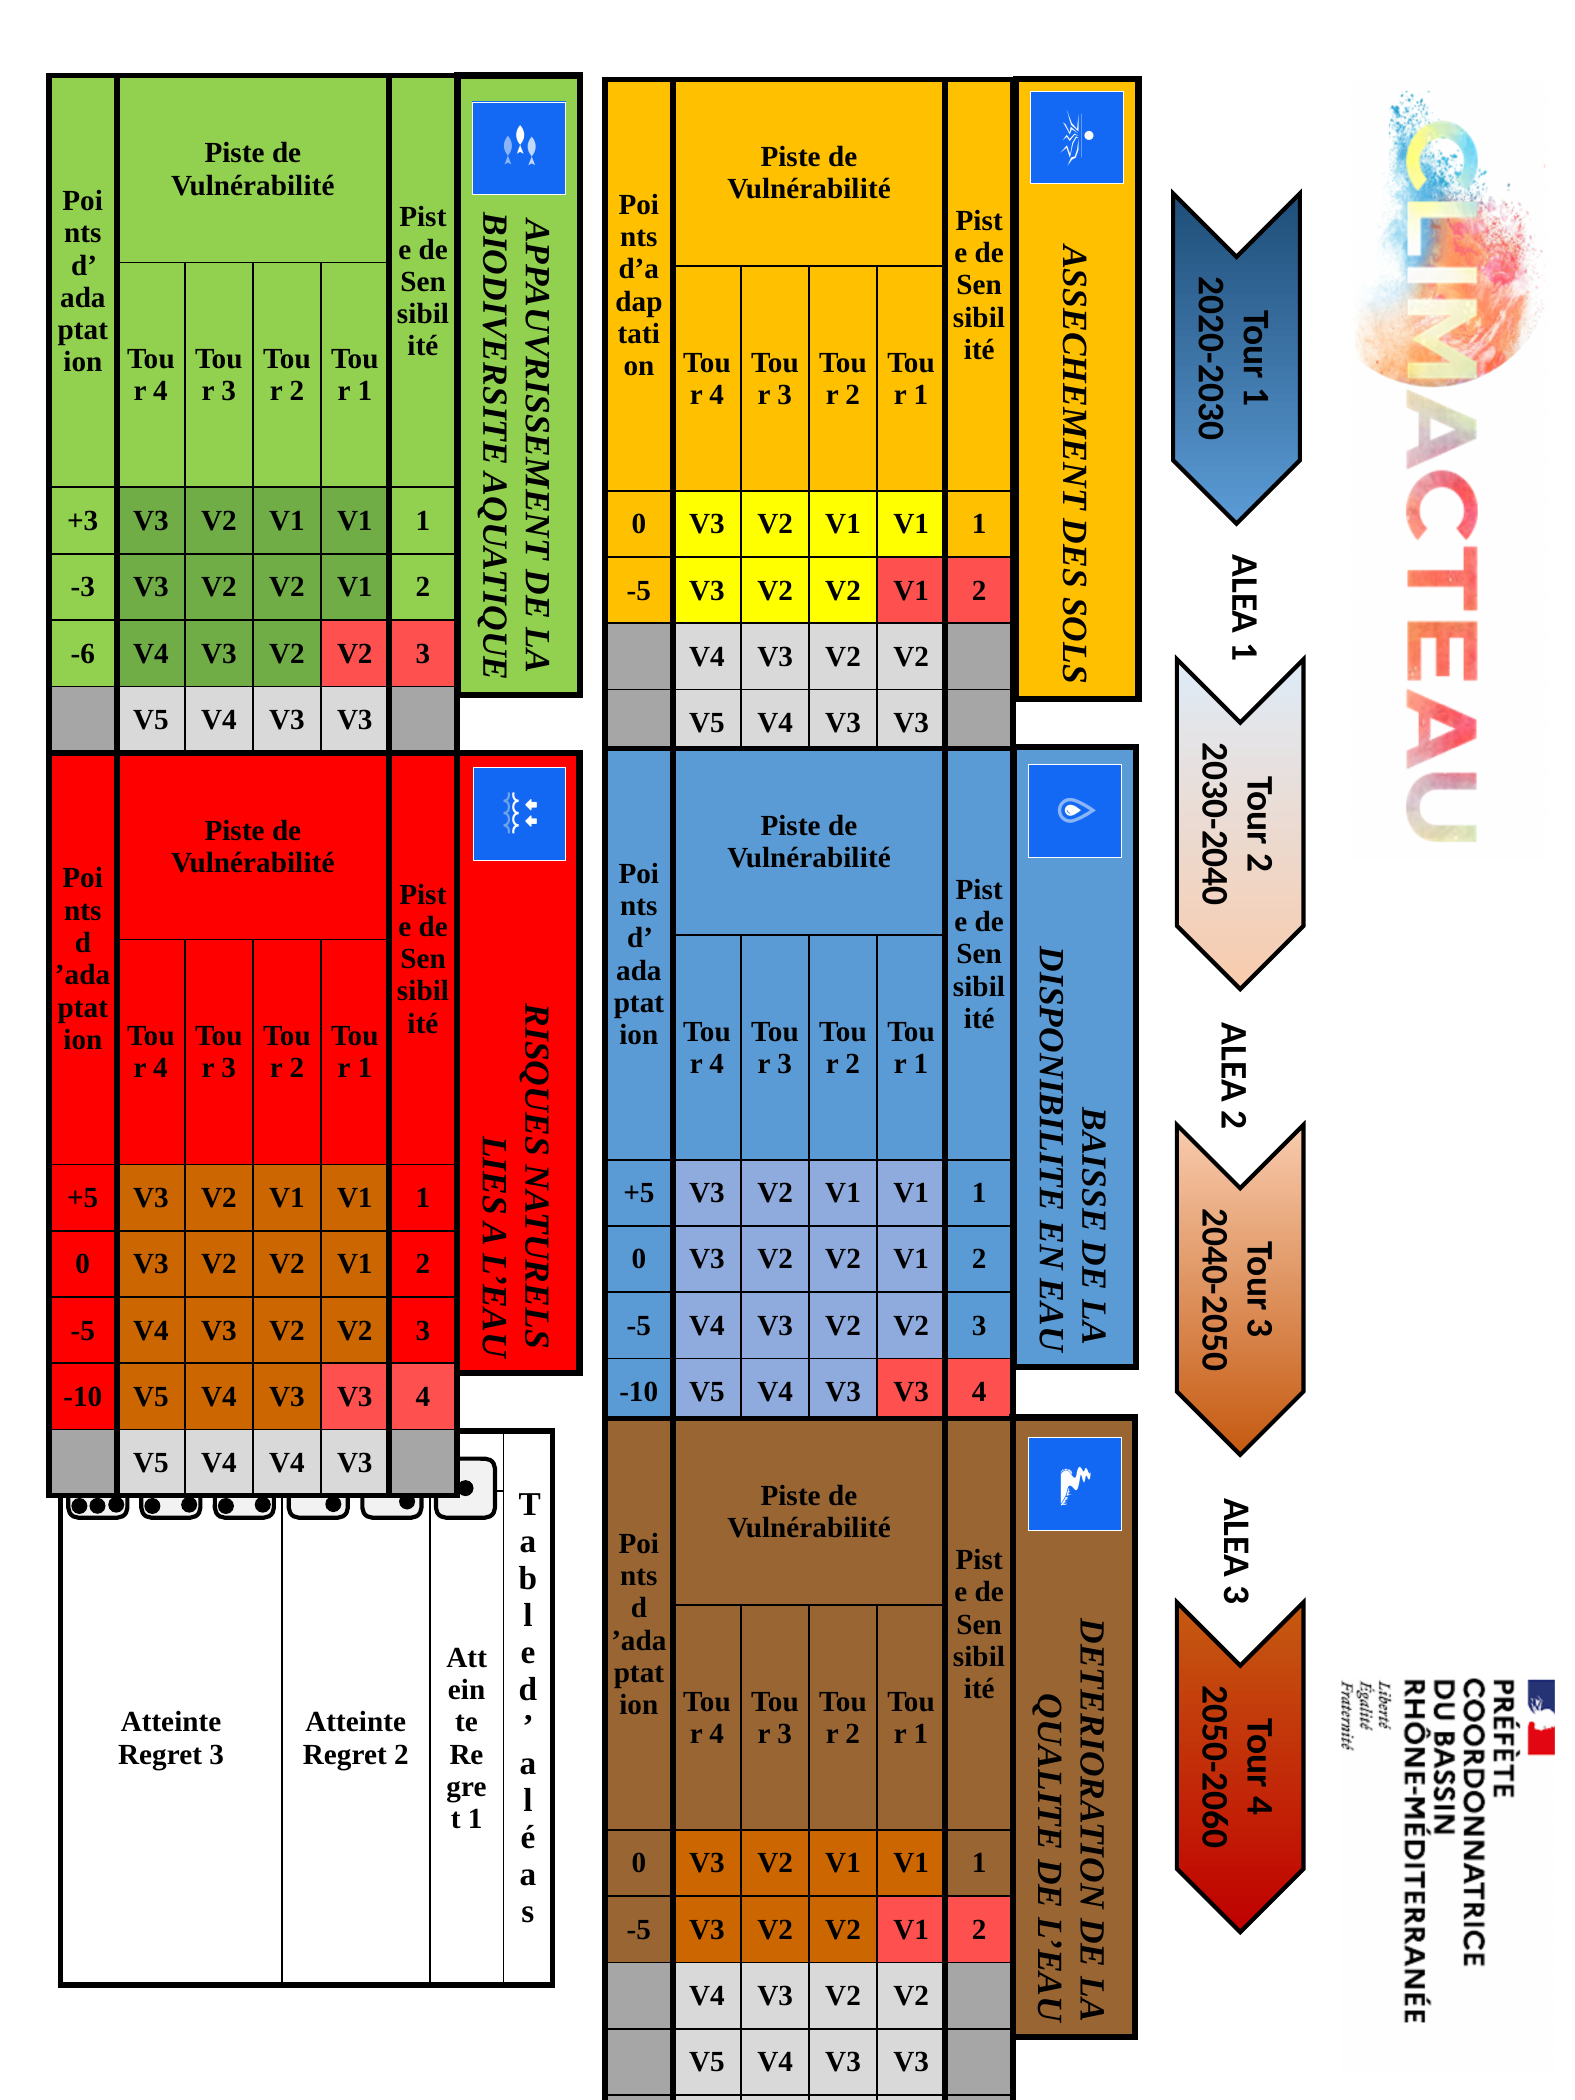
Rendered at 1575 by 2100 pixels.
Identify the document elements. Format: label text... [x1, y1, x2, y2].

text_box ASSECHEMENT DES SOLS [1016, 77, 1141, 701]
table_cell 0 [52, 1232, 114, 1296]
table_cell V3 [676, 558, 740, 622]
table_cell V2 [742, 1897, 808, 1962]
table_cell V4 [742, 690, 808, 746]
table_cell V2 [810, 558, 876, 622]
table_cell V4 [676, 624, 740, 689]
table_cell V1 [878, 558, 942, 622]
table_cell 1 [948, 1161, 1010, 1225]
table_cell V3 [254, 687, 320, 750]
table_cell -10 [52, 1364, 114, 1429]
text_box [89, 1498, 106, 1514]
table_cell V2 [186, 488, 252, 553]
table_cell V2 [742, 1161, 808, 1225]
table_header Points d ’adaptation [52, 756, 114, 1164]
table_cell V3 [878, 2096, 942, 2100]
table_header Piste de Sensibilité [392, 756, 454, 1164]
table_cell V3 [676, 1227, 740, 1291]
table_cell -5 [52, 1298, 114, 1362]
table_cell V5 [676, 690, 740, 746]
text_box [139, 1498, 203, 1520]
table_cell V1 [810, 1831, 876, 1895]
table_cell V3 [810, 690, 876, 746]
table_cell [948, 2096, 1010, 2100]
table_header Piste de Vulnérabilité [676, 751, 942, 934]
table_cell 1 [392, 488, 454, 553]
table_cell V3 [186, 621, 252, 686]
table_cell V2 [254, 1232, 320, 1296]
table_cell V3 [120, 1165, 184, 1230]
table_cell V3 [742, 1963, 808, 2028]
table_cell -10 [608, 1359, 670, 1416]
table_cell 4 [948, 1359, 1010, 1416]
table_cell V3 [120, 555, 184, 619]
table_cell V2 [742, 492, 808, 556]
table_cell Tour 1 [322, 940, 386, 1164]
table_cell V2 [742, 1227, 808, 1291]
table_cell V3 [676, 1897, 740, 1962]
text_box ALEA 2 [1206, 1008, 1267, 1155]
table_cell V1 [878, 1227, 942, 1291]
table_cell Tour 1 [322, 263, 386, 486]
text_box Tour 1 2020-2030 [1171, 188, 1302, 367]
table_cell Tour 4 [676, 936, 740, 1159]
picture [1030, 90, 1124, 185]
table_header Piste de Sensibilité [948, 1421, 1010, 1829]
picture [1028, 764, 1122, 858]
table_cell V3 [254, 1364, 320, 1429]
table_cell Tour 4 [120, 263, 184, 486]
text_box [460, 1480, 474, 1497]
table_cell Tour 4 [676, 267, 740, 490]
table_cell V2 [810, 1897, 876, 1962]
table_cell 1 [948, 1831, 1010, 1895]
table_cell V3 [676, 492, 740, 556]
table_cell V1 [322, 1165, 386, 1230]
table_cell 3 [392, 1298, 454, 1362]
table_cell 0 [608, 492, 670, 556]
text_box [399, 1498, 416, 1510]
table_cell +3 [52, 488, 114, 553]
table_cell V2 [742, 558, 808, 622]
table_cell [608, 624, 670, 689]
table_header Piste de Sensibilité [392, 78, 454, 486]
table_header Points d’ adaptation [52, 78, 114, 486]
table_cell V3 [742, 1293, 808, 1358]
table_cell V1 [322, 1232, 386, 1296]
table_cell 0 [608, 1227, 670, 1291]
text_box [360, 1498, 424, 1520]
table_cell V4 [742, 2030, 808, 2094]
text_box ALEA 1 [1217, 579, 1278, 686]
table_cell V4 [676, 1963, 740, 2028]
table_cell 2 [948, 558, 1010, 622]
text_box BAISSE DE LA DISPONIBILITE EN EAU [1016, 745, 1138, 1369]
table_cell -5 [608, 1293, 670, 1358]
table_cell Tour 3 [742, 267, 808, 490]
picture [1057, 80, 1575, 859]
table_cell V2 [810, 1227, 876, 1291]
table_cell [948, 2030, 1010, 2094]
text_box [286, 1498, 350, 1520]
table_header Table d’aléas [504, 1434, 550, 1982]
table_cell V1 [322, 555, 386, 619]
table_cell Atteinte Regret 1 [431, 1492, 503, 1982]
text_box APPAUVRISSEMENT DE LA BIODIVERSITE AQUATIQUE [460, 73, 582, 697]
table_cell V1 [254, 488, 320, 553]
text_box [108, 1498, 125, 1513]
table_cell Tour 1 [878, 936, 942, 1159]
table_cell V1 [878, 1897, 942, 1962]
table_cell V5 [676, 1359, 740, 1416]
table_cell Atteinte Regret 3 [63, 1498, 281, 1982]
table_cell Atteinte Regret 2 [283, 1498, 429, 1982]
table_cell Tour 4 [676, 1606, 740, 1829]
table_cell 3 [948, 1293, 1010, 1358]
table_cell Tour 2 [810, 267, 876, 490]
table_cell [608, 1963, 670, 2028]
table_cell V4 [742, 2096, 808, 2100]
table_cell V3 [676, 1831, 740, 1895]
text_box Tour 2 2030-2040 [1174, 654, 1306, 993]
table_cell Tour 1 [878, 267, 942, 490]
table_cell V4 [676, 1293, 740, 1358]
table_cell Tour 3 [742, 936, 808, 1159]
table_cell V3 [322, 1364, 386, 1429]
table_cell V2 [322, 621, 386, 686]
table_cell V3 [742, 624, 808, 689]
table_cell 1 [392, 1165, 454, 1230]
table_cell V2 [322, 1298, 386, 1362]
text_box [181, 1498, 198, 1513]
table_header Piste de Vulnérabilité [676, 1421, 942, 1604]
table_cell V3 [120, 1232, 184, 1296]
table_cell Tour 2 [810, 1606, 876, 1829]
table_cell V3 [120, 488, 184, 553]
table_cell V2 [810, 1963, 876, 2028]
table_cell V2 [254, 1298, 320, 1362]
table_cell V3 [878, 2030, 942, 2094]
table_cell V5 [120, 1364, 184, 1429]
table_cell V4 [186, 1430, 252, 1493]
table_cell V2 [878, 1293, 942, 1358]
text_box [325, 1498, 342, 1513]
table_cell V5 [120, 1430, 184, 1493]
table_cell V2 [186, 1165, 252, 1230]
table_cell [392, 1430, 454, 1493]
table_cell 3 [392, 621, 454, 686]
table_cell V1 [810, 492, 876, 556]
table_cell [52, 1430, 114, 1493]
table_cell 2 [948, 1227, 1010, 1291]
text_box [66, 1498, 130, 1520]
table_cell V1 [254, 1165, 320, 1230]
table_header Piste de Vulnérabilité [120, 78, 386, 262]
text_box Tour 3 2040-2050 [1174, 1119, 1306, 1458]
table_cell V3 [322, 687, 386, 750]
table_cell V2 [742, 1831, 808, 1895]
table_cell Tour 4 [120, 940, 184, 1164]
table_cell V1 [878, 1831, 942, 1895]
table_cell V3 [322, 1430, 386, 1493]
table_cell [948, 624, 1010, 689]
text_box ALEA 3 [1209, 1483, 1269, 1630]
table_cell 2 [948, 1897, 1010, 1962]
table_cell V3 [810, 1359, 876, 1416]
text_box [217, 1498, 234, 1515]
table_cell 2 [392, 555, 454, 619]
table_cell V4 [254, 1430, 320, 1493]
text_box [144, 1498, 161, 1515]
table_cell +5 [608, 1161, 670, 1225]
table_cell V5 [676, 2030, 740, 2094]
table_cell V4 [742, 1359, 808, 1416]
table_cell V5 [676, 2096, 740, 2100]
text_box [71, 1498, 88, 1515]
table_cell V3 [878, 1359, 942, 1416]
table_cell 4 [392, 1364, 454, 1429]
table_cell -6 [52, 621, 114, 686]
table_cell V2 [810, 624, 876, 689]
table_cell V3 [810, 2030, 876, 2094]
table_cell V2 [878, 1963, 942, 2028]
table_cell 1 [948, 492, 1010, 556]
table_header Points d ’adaptation [608, 1421, 670, 1829]
table_cell V5 [120, 687, 184, 750]
table_cell V1 [810, 1161, 876, 1225]
table_header Piste de Vulnérabilité [120, 756, 386, 939]
text_box Tour 4 2050-2060 [1174, 1597, 1306, 1936]
table_cell 2 [392, 1232, 454, 1296]
table_cell Tour 1 [878, 1606, 942, 1829]
table_cell V4 [120, 1298, 184, 1362]
table_cell -5 [608, 558, 670, 622]
text_box [254, 1498, 271, 1513]
table_cell Tour 2 [254, 263, 320, 486]
table_cell [608, 2096, 670, 2100]
table_cell V2 [878, 624, 942, 689]
table_cell V4 [186, 687, 252, 750]
table_cell Tour 3 [186, 940, 252, 1164]
table_cell +5 [52, 1165, 114, 1230]
table_cell V4 [810, 2096, 876, 2100]
picture [1248, 1678, 1575, 2076]
table_cell V3 [676, 1161, 740, 1225]
table_cell Tour 2 [254, 940, 320, 1164]
table_cell V3 [878, 690, 942, 746]
table_cell V2 [810, 1293, 876, 1358]
table_cell Tour 2 [810, 936, 876, 1159]
picture [1028, 1437, 1122, 1531]
table_cell [392, 687, 454, 750]
table_cell [608, 2030, 670, 2094]
text_box RISQUES NATURELS LIES A L’EAU [460, 751, 582, 1375]
table_cell V4 [120, 621, 184, 686]
table_cell [608, 690, 670, 746]
table_cell V1 [878, 492, 942, 556]
text_box [212, 1498, 276, 1520]
table_header Piste de Sensibilité [948, 751, 1010, 1159]
table_header Points d’adaptation [608, 82, 670, 490]
table_cell V2 [254, 555, 320, 619]
table_cell Tour 3 [186, 263, 252, 486]
picture [472, 101, 566, 195]
picture [472, 767, 566, 861]
text_box [433, 1456, 498, 1520]
table_cell V2 [254, 621, 320, 686]
table_cell V1 [322, 488, 386, 553]
table_header Piste de Sensibilité [948, 82, 1010, 490]
table_cell V3 [186, 1298, 252, 1362]
table_cell Tour 3 [742, 1606, 808, 1829]
table_cell -5 [608, 1897, 670, 1962]
table_cell V2 [186, 555, 252, 619]
table_cell 0 [608, 1831, 670, 1895]
table_cell V1 [878, 1161, 942, 1225]
table_cell [948, 690, 1010, 746]
table_cell [52, 687, 114, 750]
table_header Points d’ adaptation [608, 751, 670, 1159]
table_cell V4 [186, 1364, 252, 1429]
table_cell -3 [52, 555, 114, 619]
text_box DETERIORATION DE LA QUALITE DE L’EAU [1016, 1415, 1137, 2039]
table_cell [948, 1963, 1010, 2028]
table_header Piste de Vulnérabilité [676, 82, 942, 265]
table_cell V2 [186, 1232, 252, 1296]
table_header [460, 1434, 503, 1490]
